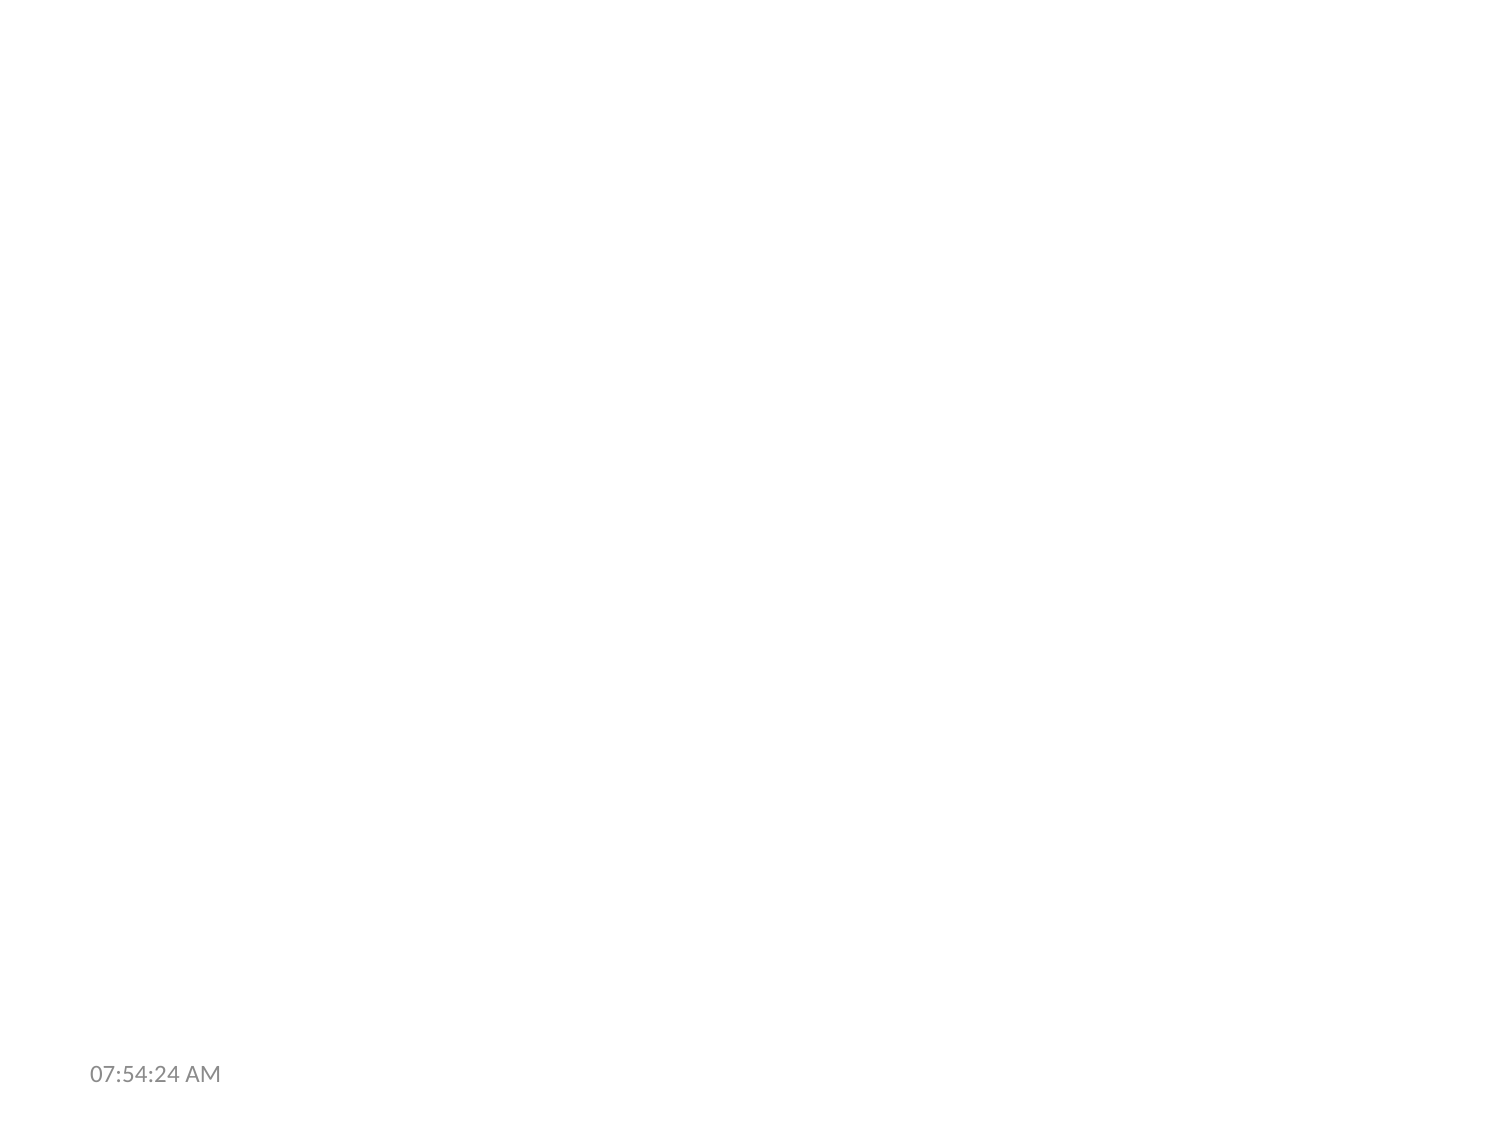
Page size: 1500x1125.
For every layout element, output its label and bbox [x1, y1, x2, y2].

slide_number [75, 1042, 425, 1103]
